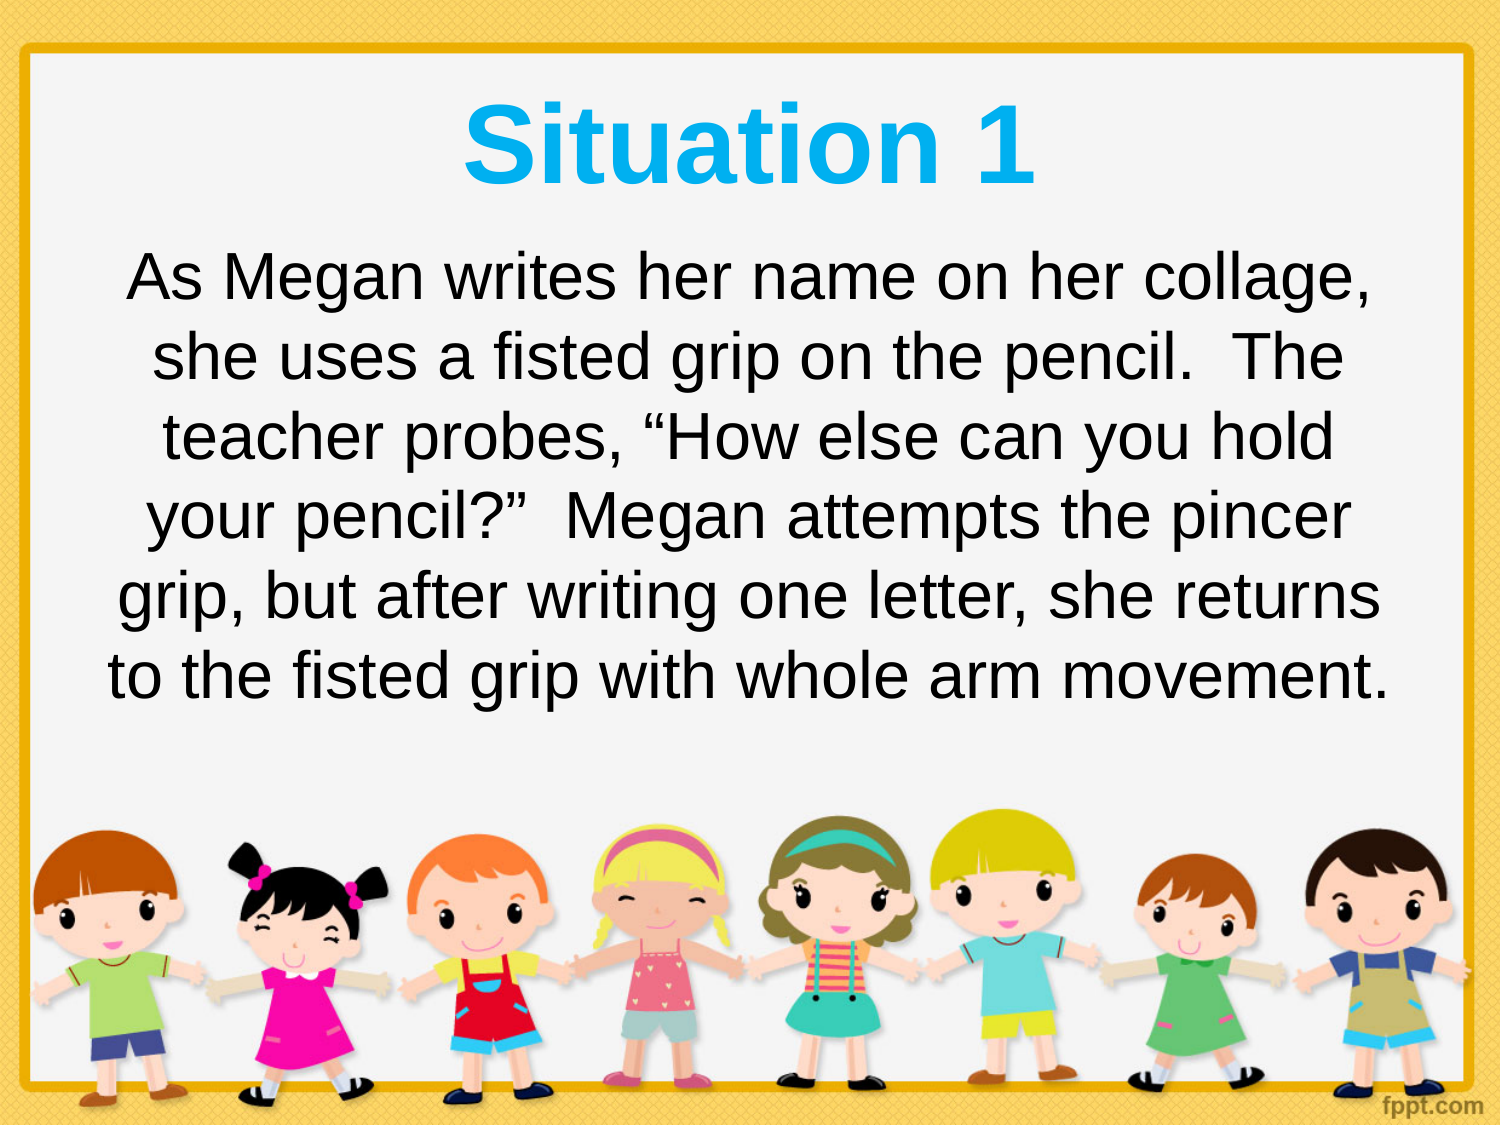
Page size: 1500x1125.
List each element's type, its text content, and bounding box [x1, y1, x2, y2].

picture [0, 0, 1500, 1125]
title Situation 1 [75, 45, 1425, 224]
list As Megan writes her name on her collage, she uses a fisted grip on the pencil. The teacher probes, “How else can you hold your pencil?” Megan attempts the pincer grip, but after writing one letter, she returns to the fisted grip with whole arm movement. [75, 224, 1425, 1005]
